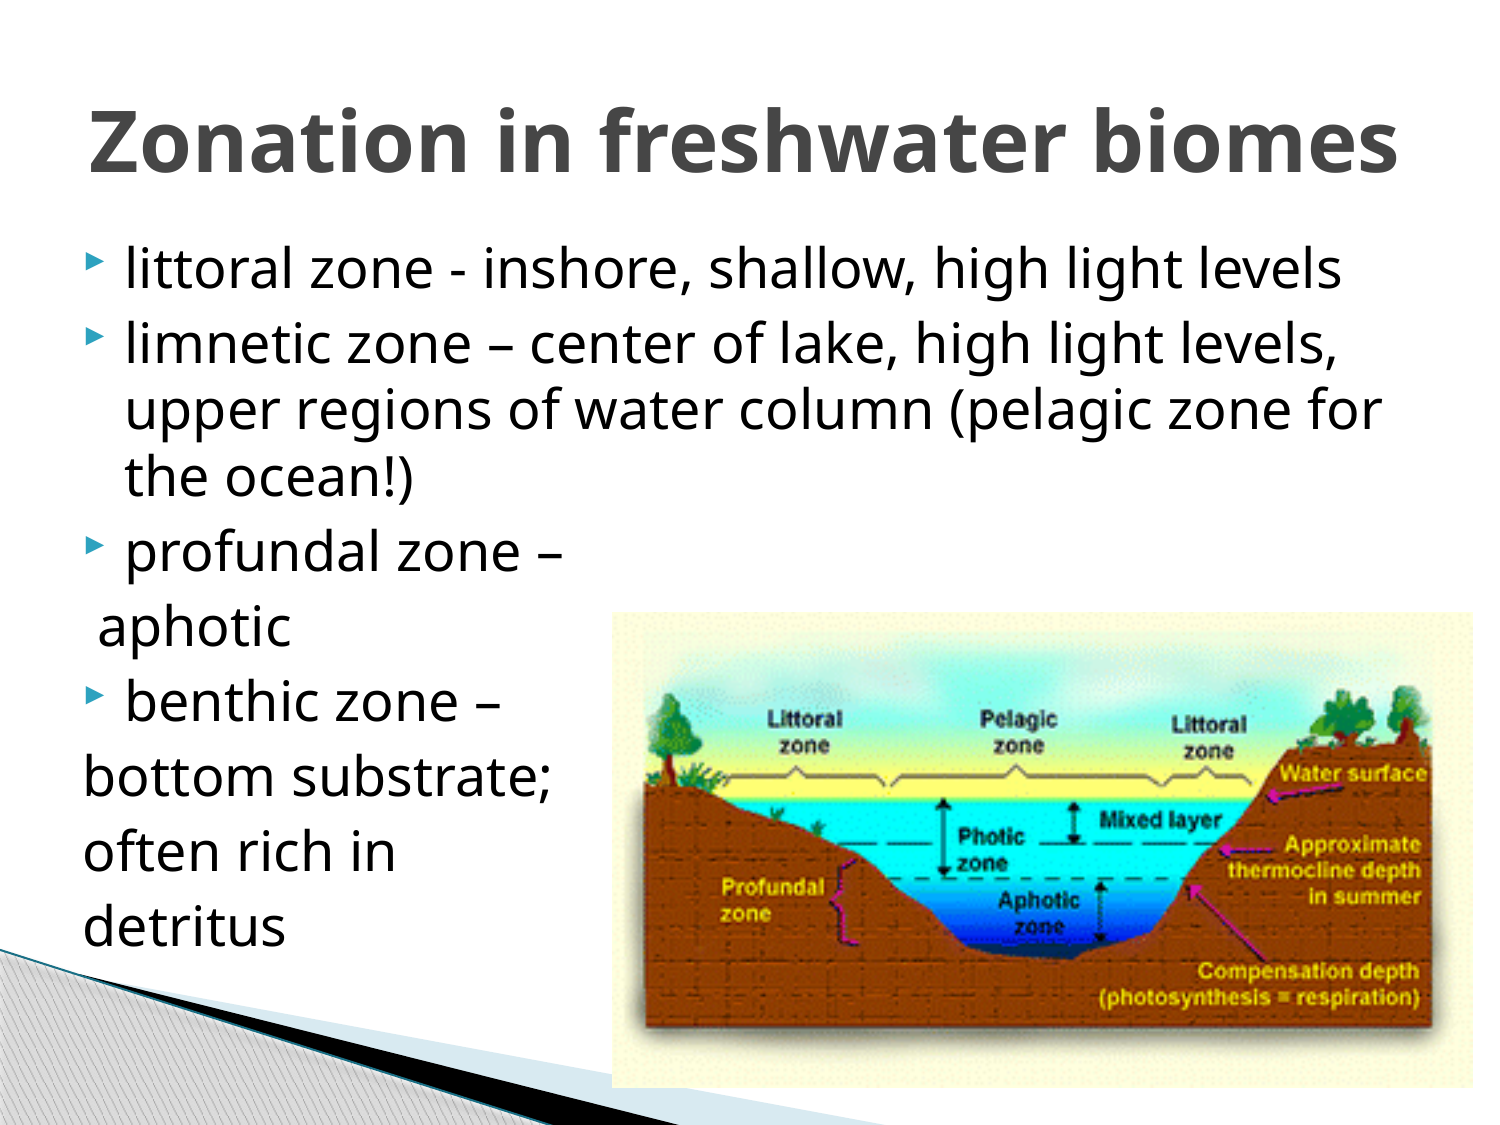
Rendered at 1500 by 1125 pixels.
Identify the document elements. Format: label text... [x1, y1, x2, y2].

picture [612, 612, 1473, 1088]
title Zonation in freshwater biomes [75, 45, 1425, 233]
list littoral zone - inshore, shallow, high light levels limnetic zone – center of lake, high light levels, upper regions of water column (pelagic zone for the ocean!) profundal zone – aphotic benthic zone – bottom substrate; often rich in detritus [50, 224, 1400, 968]
